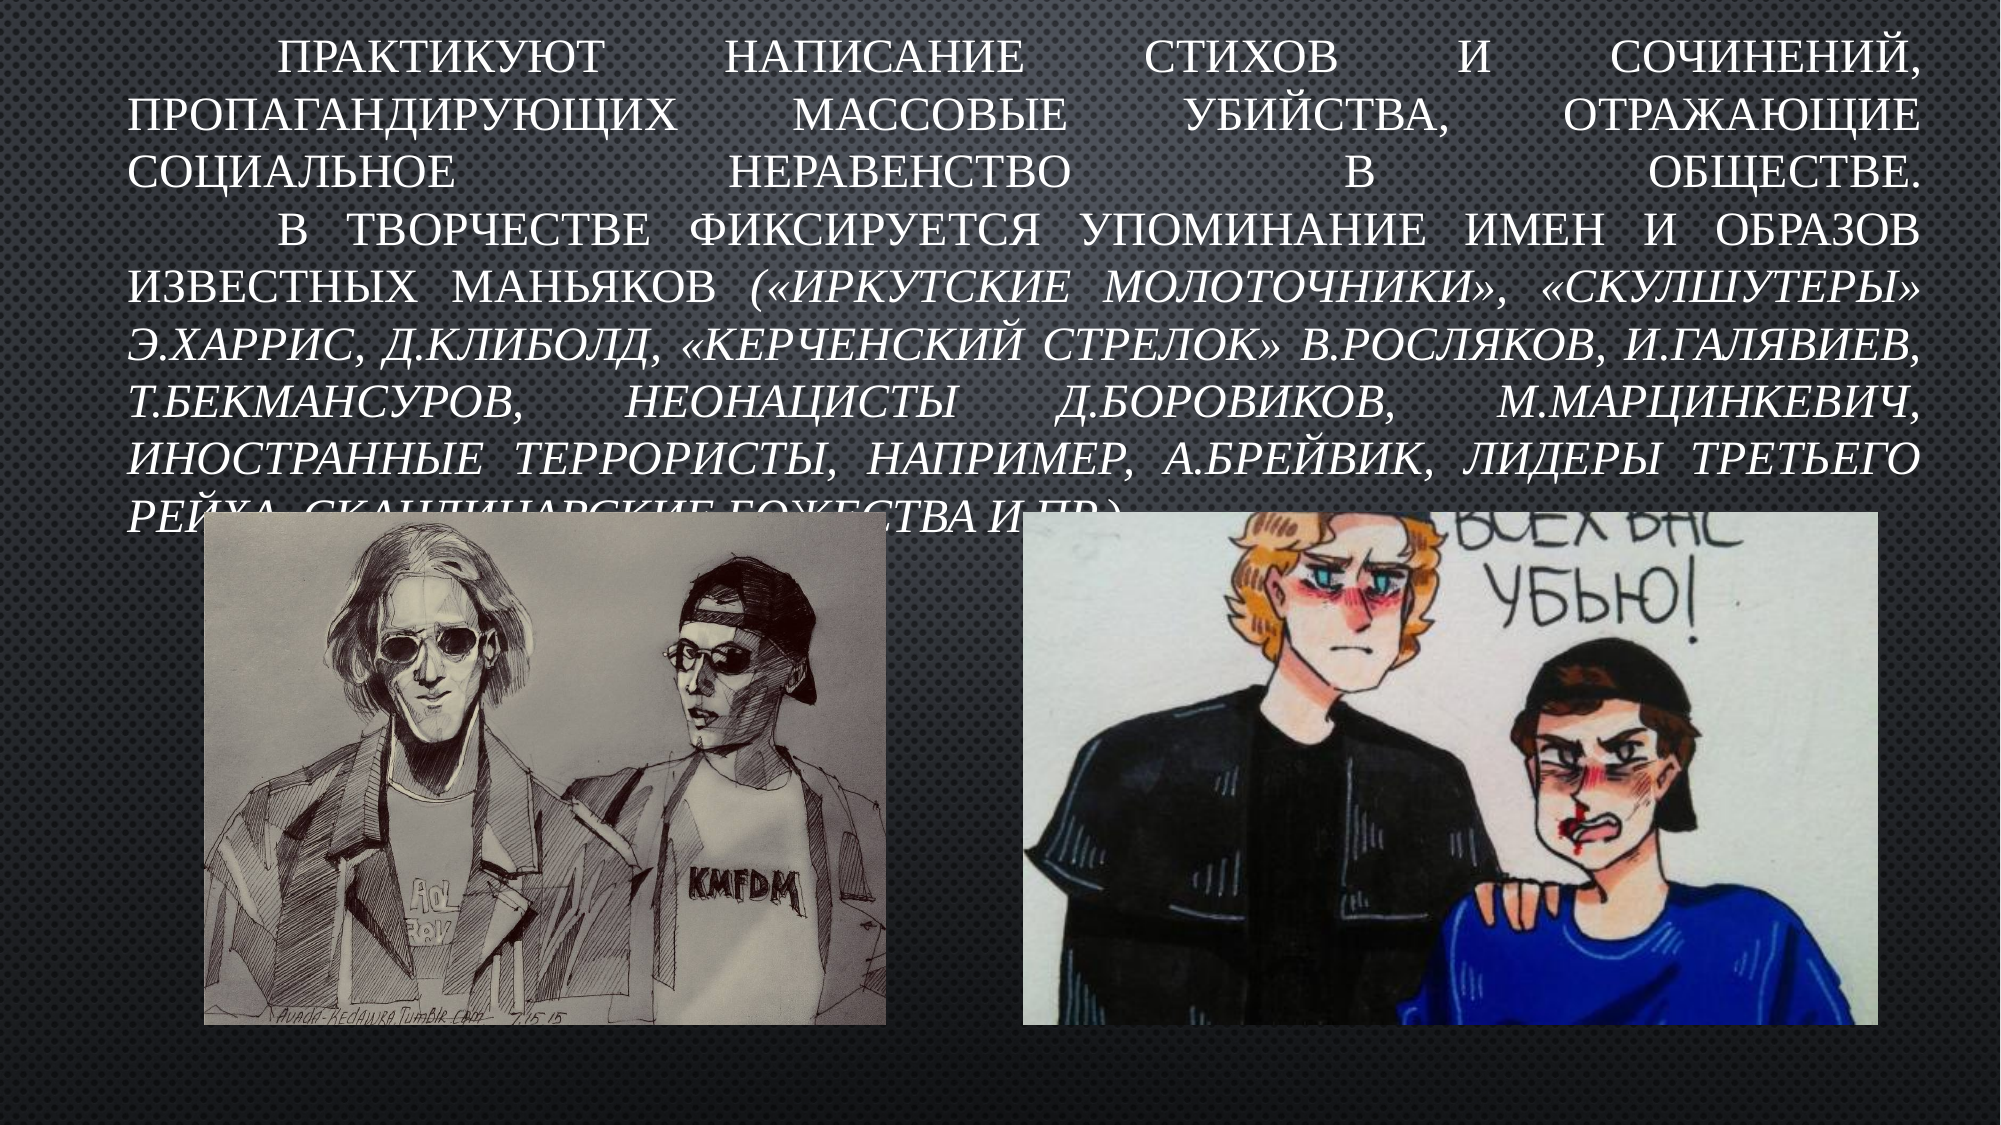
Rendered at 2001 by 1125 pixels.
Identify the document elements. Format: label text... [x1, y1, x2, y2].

title Практикуют написание стихов и сочинений, пропагандирующих массовые убийства, отражающие социальное неравенство в обществе. В творчестве фиксируется упоминание имен и образов известных маньяков («иркутские молоточники», «скулшутеры» Э.Харрис, Д.Клиболд, «керченский стрелок» В.Росляков, И.Галявиев, Т.Бекмансуров, неонацисты Д.Боровиков, М.Марцинкевич, иностранные террористы, например, А.Брейвик, лидеры третьего Рейха, скандинавские божества и пр.). [112, 71, 1940, 496]
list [204, 512, 887, 1026]
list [1022, 512, 1878, 1026]
